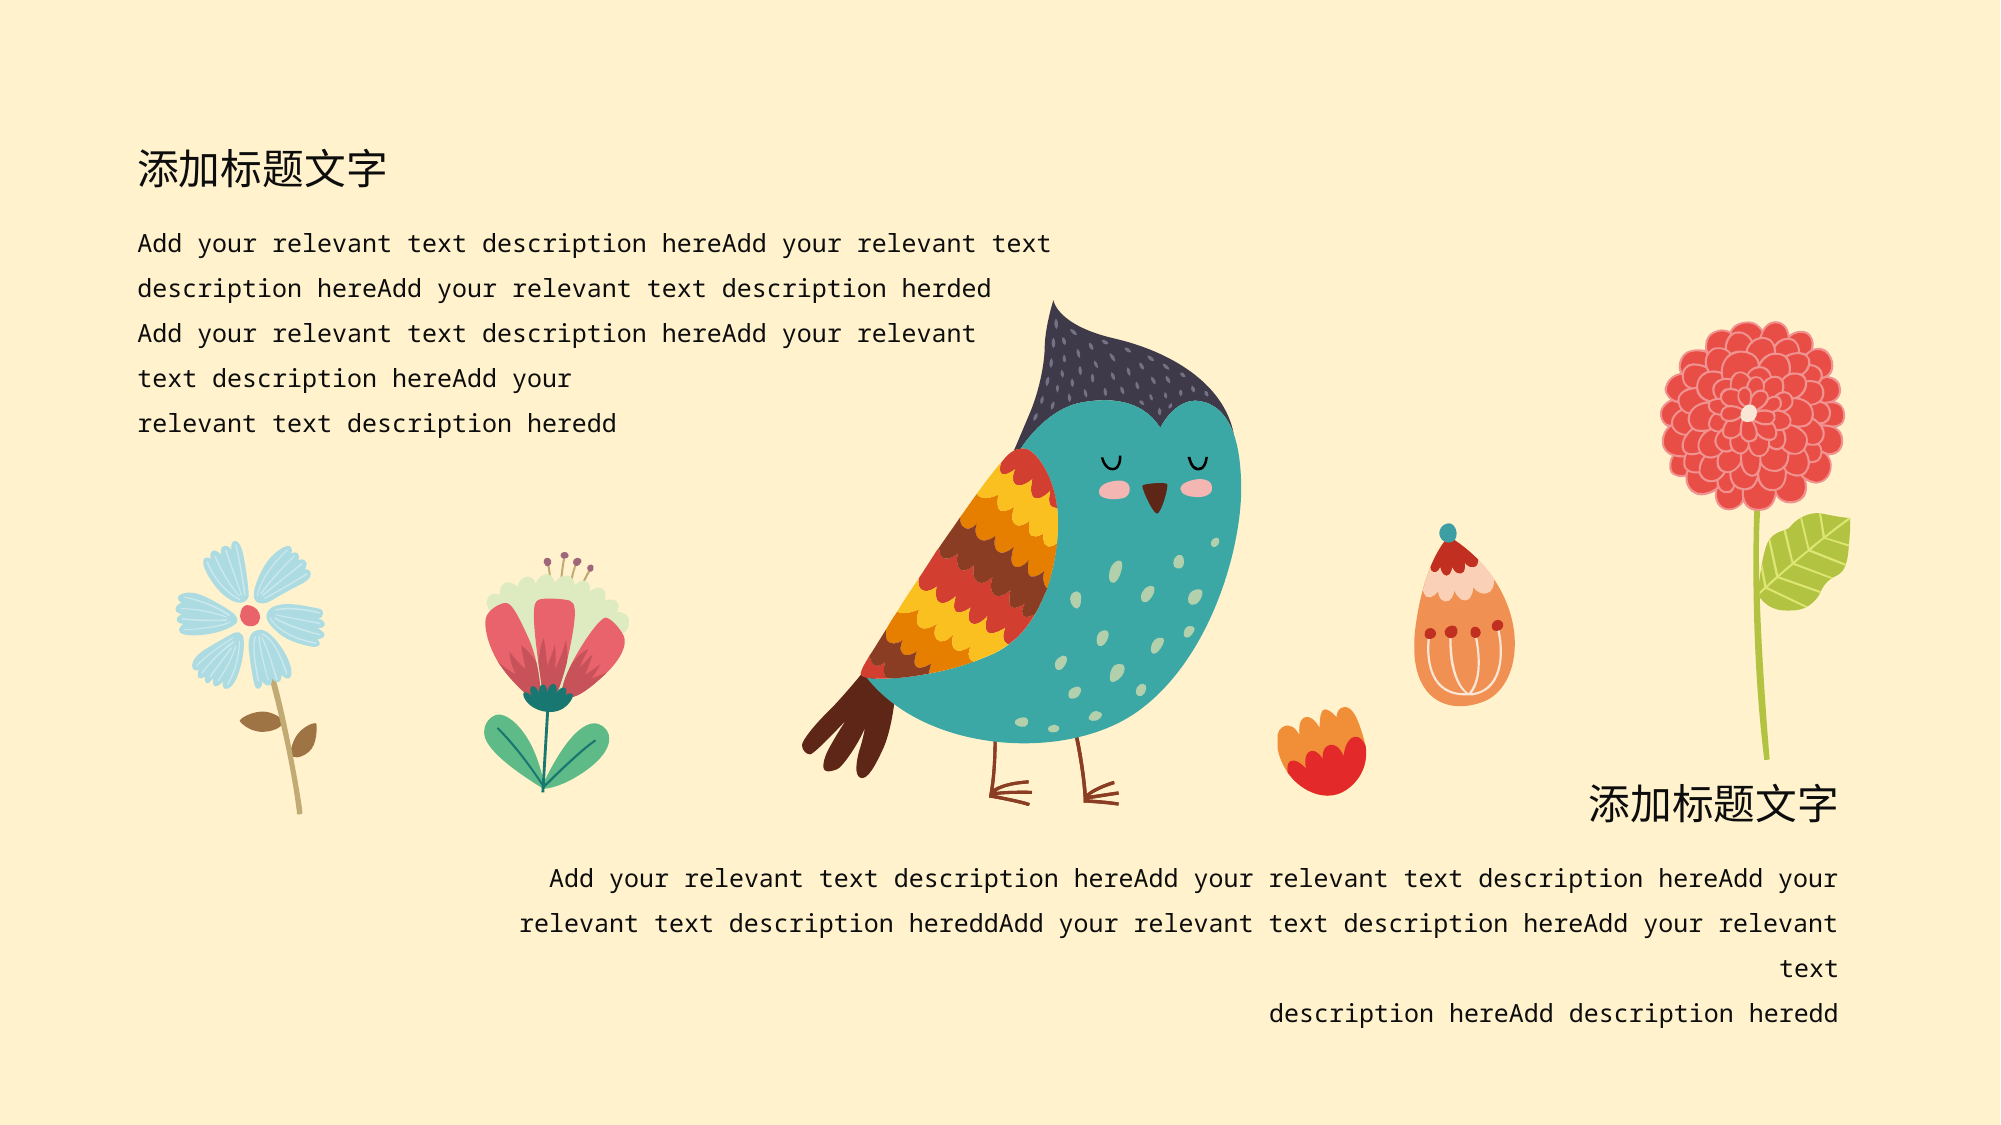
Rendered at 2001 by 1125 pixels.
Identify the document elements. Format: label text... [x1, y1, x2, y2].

picture [1660, 320, 1851, 760]
text_box 添加标题文字 [122, 135, 549, 201]
text_box 添加标题文字 [1427, 770, 1854, 836]
picture [1277, 706, 1367, 796]
picture [801, 299, 1242, 806]
picture [1414, 522, 1515, 707]
picture [174, 540, 325, 815]
text_box Add your relevant text description hereAdd your relevant text description hereAdd your relevant text description hereddAdd your relevant text description hereAdd your relevant text description hereAdd description heredd [468, 840, 1854, 1080]
text_box Add your relevant text description hereAdd your relevant text description hereAdd your relevant text description herded Add your relevant text description hereAdd your relevant text description hereAdd your relevant text description heredd [122, 205, 1088, 490]
picture [484, 551, 629, 793]
